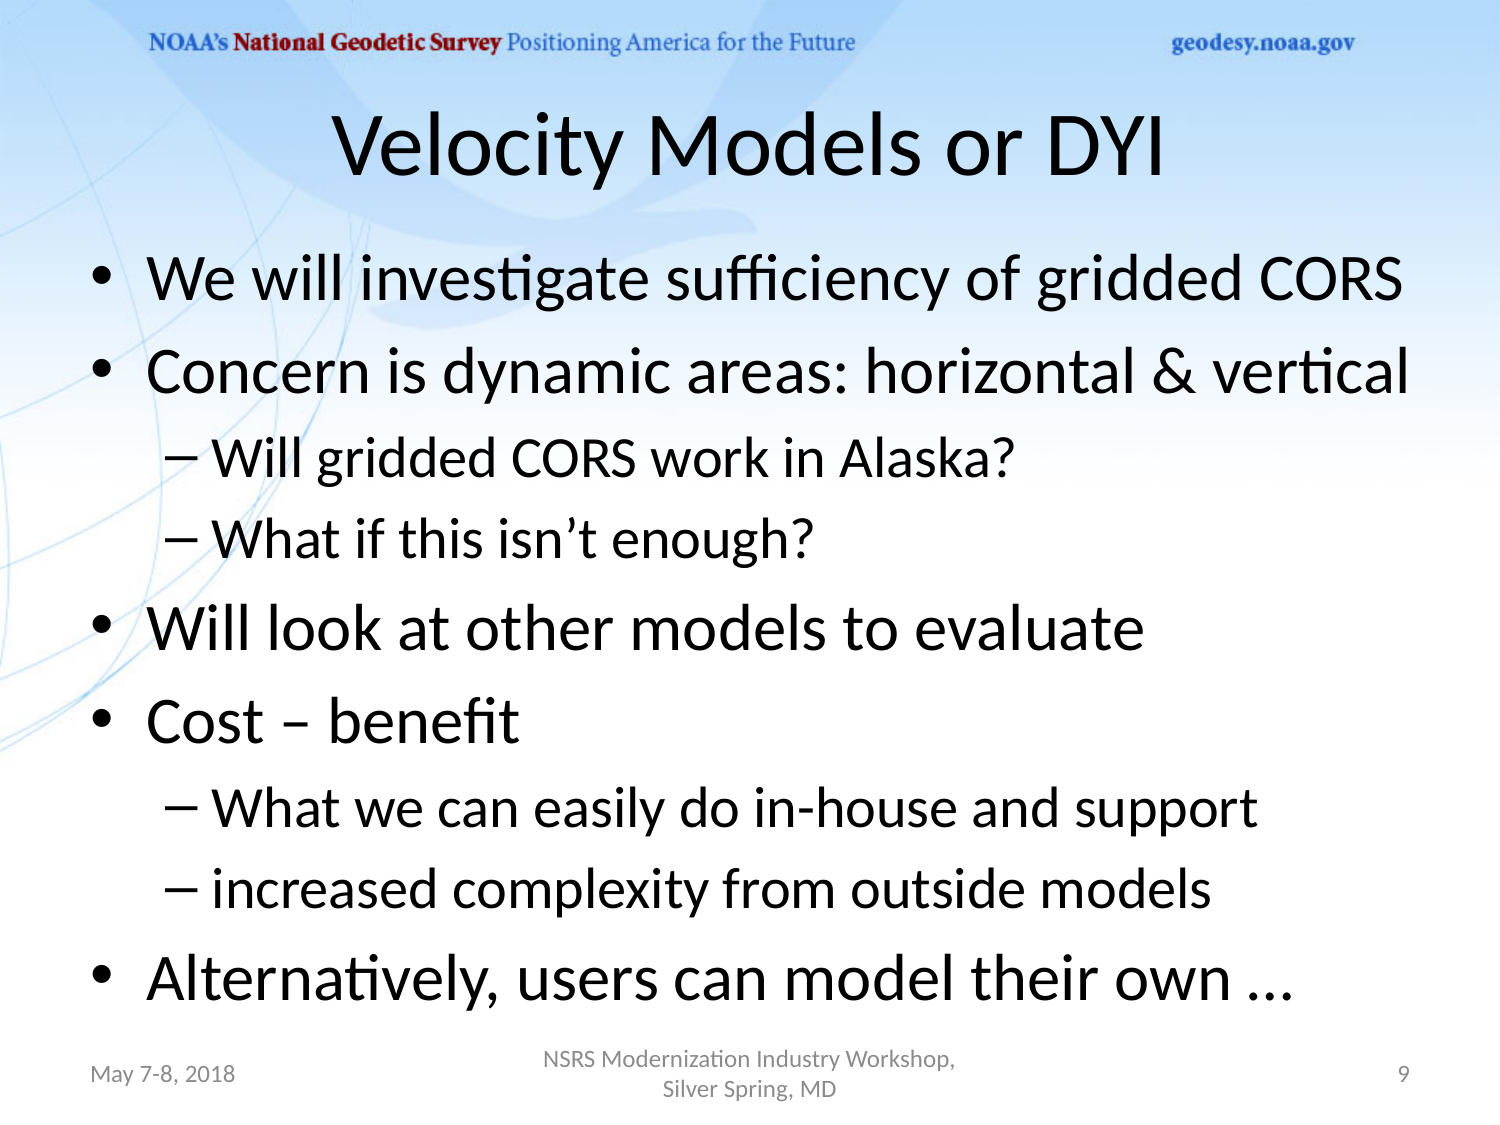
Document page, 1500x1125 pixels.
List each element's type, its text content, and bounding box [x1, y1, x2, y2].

footer NSRS Modernization Industry Workshop, Silver Spring, MD [512, 1042, 988, 1103]
picture [0, 0, 1500, 1125]
list We will investigate sufficiency of gridded CORS Concern is dynamic areas: horizontal & vertical Will gridded CORS work in Alaska? What if this isn’t enough? Will look at other models to evaluate Cost – benefit What we can easily do in-house and support increased complexity from outside models Alternatively, users can model their own … [75, 226, 1451, 969]
title Velocity Models or DYI [75, 45, 1425, 226]
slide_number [75, 1042, 425, 1103]
slide_number 9 [1074, 1042, 1425, 1103]
